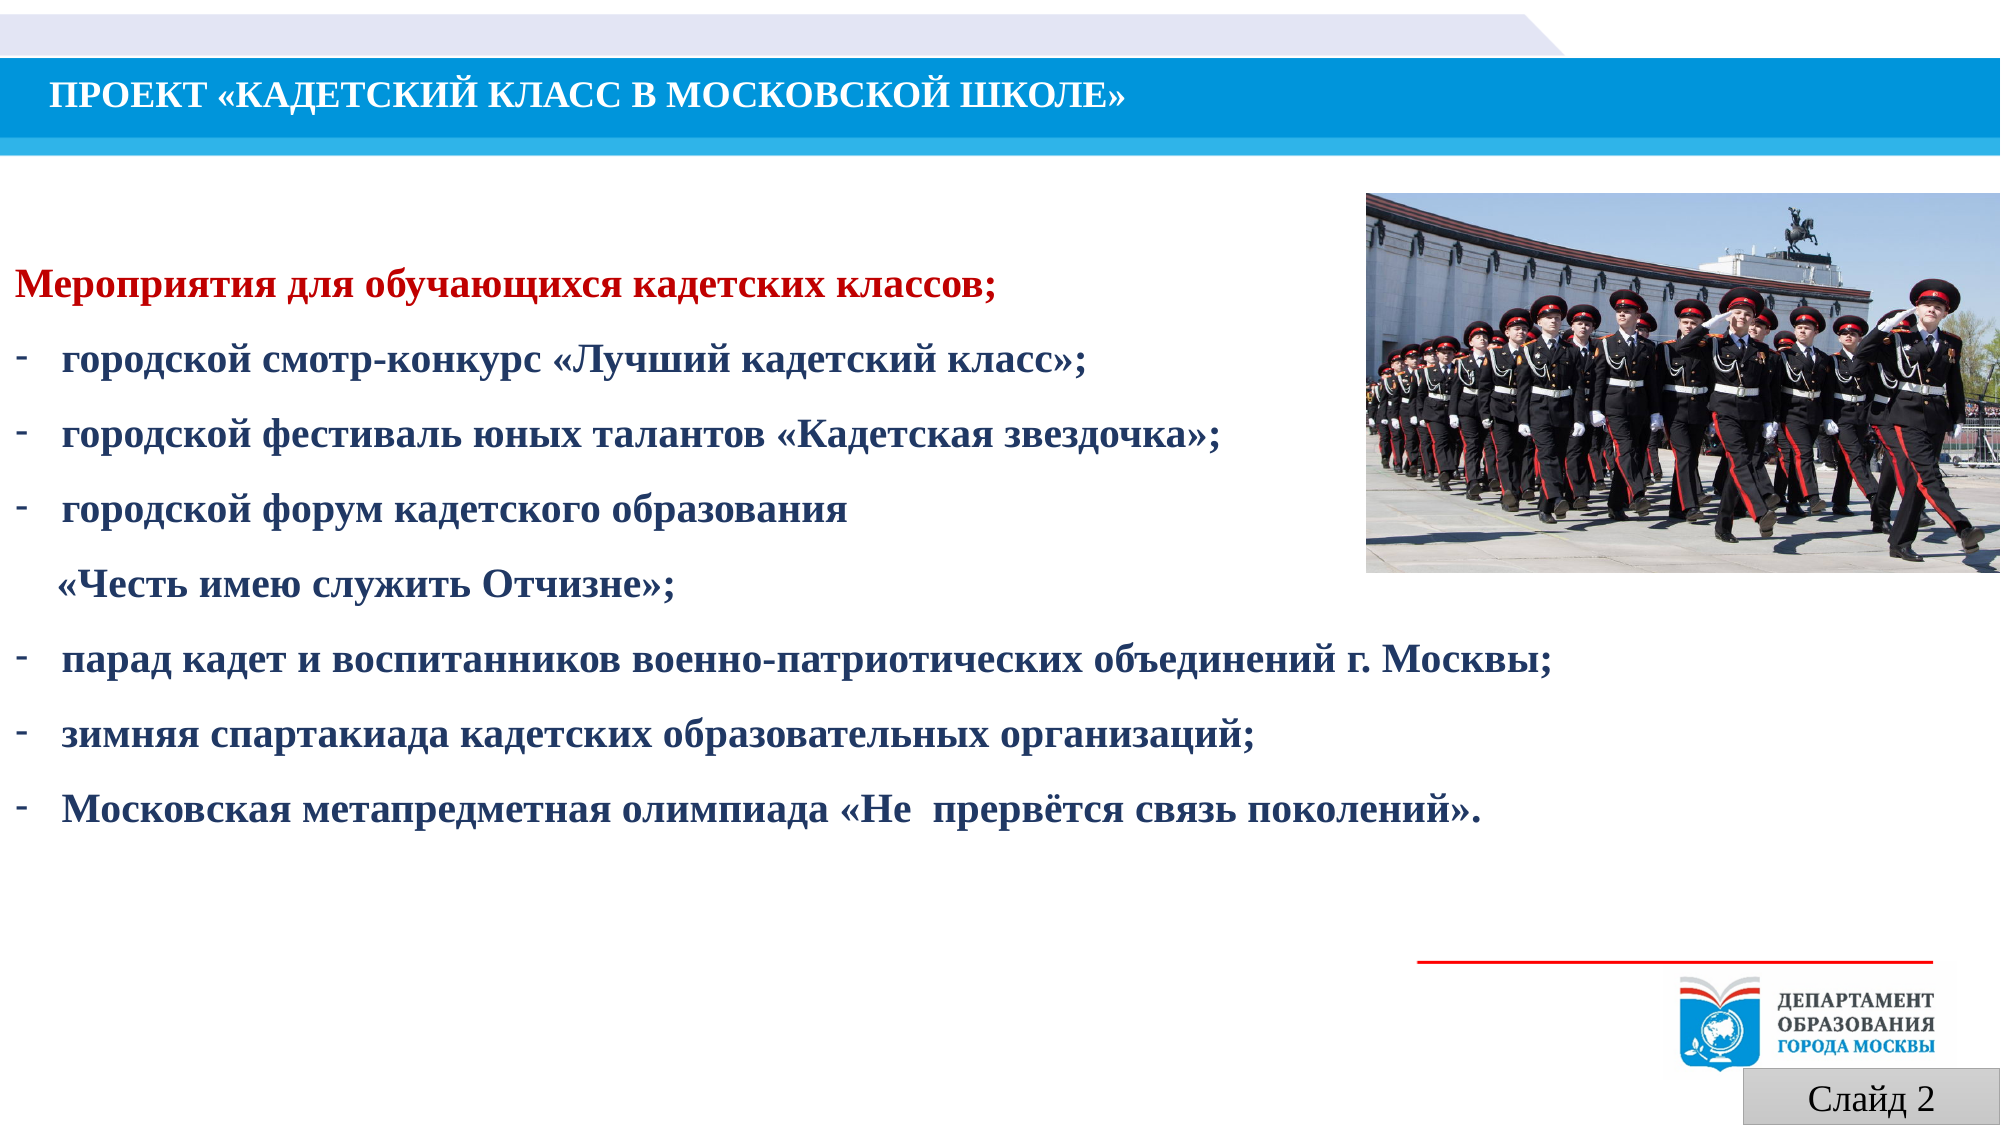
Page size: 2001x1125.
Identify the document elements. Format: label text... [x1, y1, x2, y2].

text_box ПРОЕКТ «КАДЕТСКИЙ КЛАСС В МОСКОВСКОЙ ШКОЛЕ» [34, 62, 1864, 122]
text_box Мероприятия для обучающихся кадетских классов; городской смотр-конкурс «Лучший кадетский класс»; городской фестиваль юных талантов «Кадетская звездочка»; городской форум кадетского образования «Честь имею служить Отчизне»; парад кадет и воспитанников военно-патриотических объединений г. Москвы; зимняя спартакиада кадетских образовательных организаций; Московская метапредметная олимпиада «Не прервётся связь поколений». [0, 183, 2000, 913]
picture [0, 0, 2001, 57]
picture [0, 138, 2001, 1125]
text_box Слайд 2 [1743, 1068, 2000, 1125]
